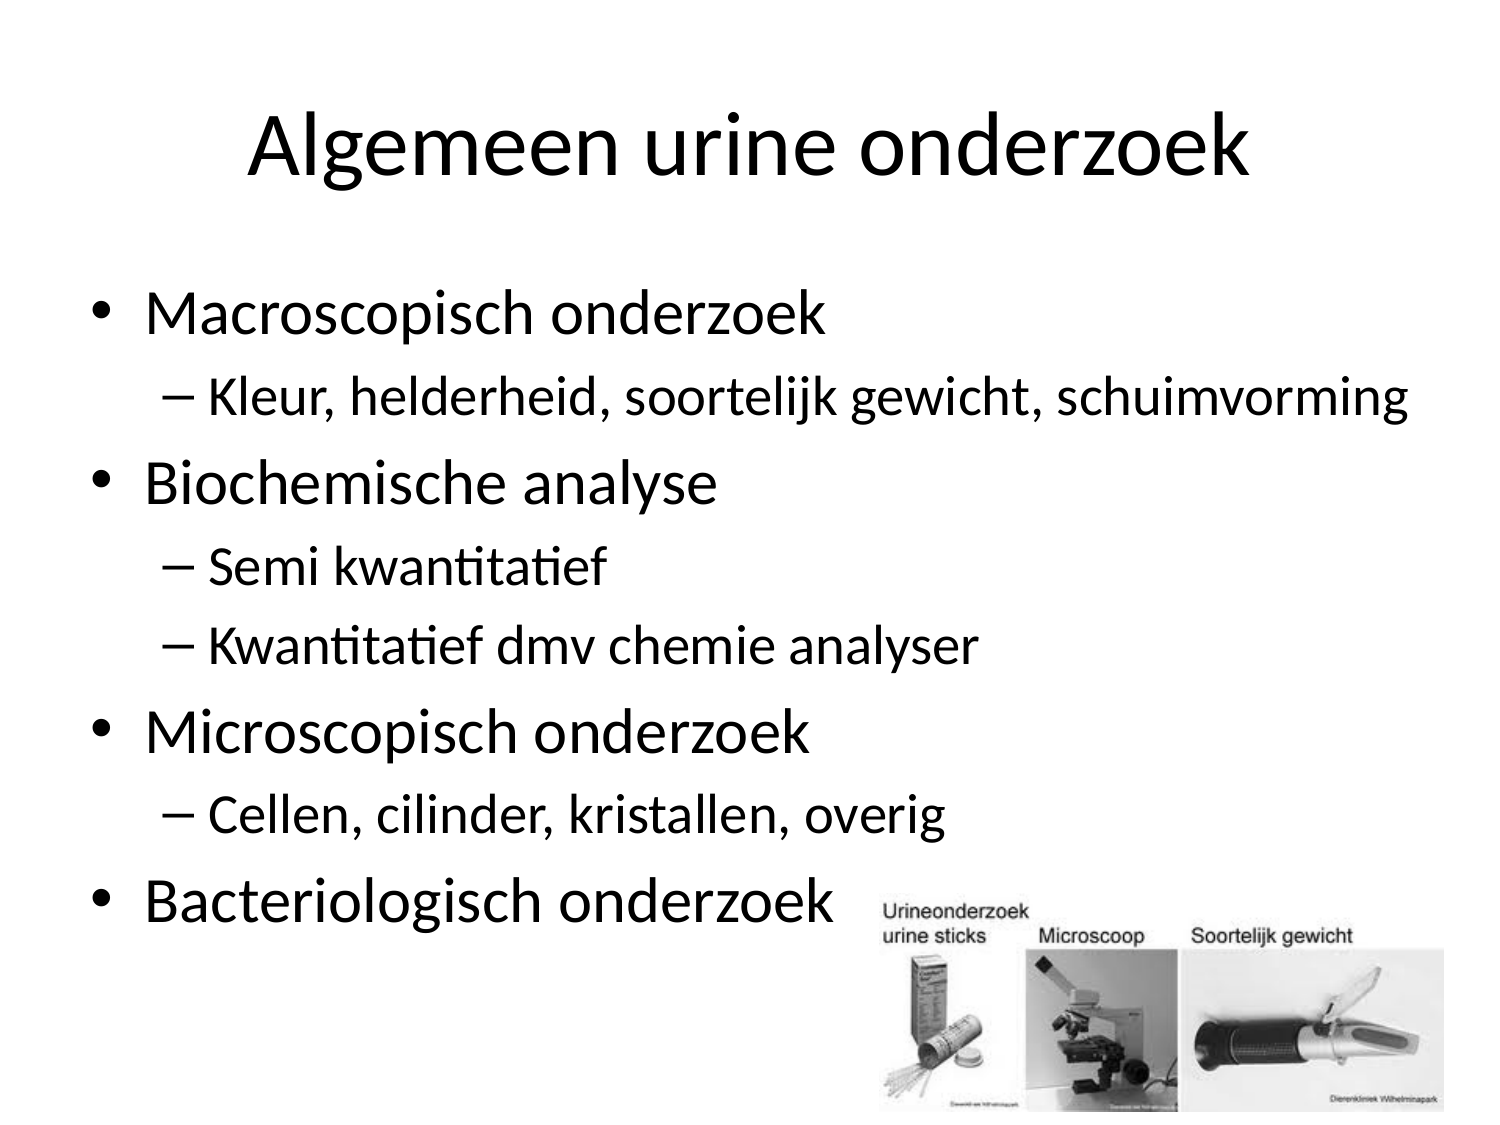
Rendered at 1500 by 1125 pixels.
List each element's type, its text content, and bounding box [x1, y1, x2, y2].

title Algemeen urine onderzoek [75, 45, 1425, 233]
picture [879, 892, 1445, 1113]
list Macroscopisch onderzoek Kleur, helderheid, soortelijk gewicht, schuimvorming Biochemische analyse Semi kwantitatief Kwantitatief dmv chemie analyser Microscopisch onderzoek Cellen, cilinder, kristallen, overig Bacteriologisch onderzoek [75, 262, 1425, 1005]
